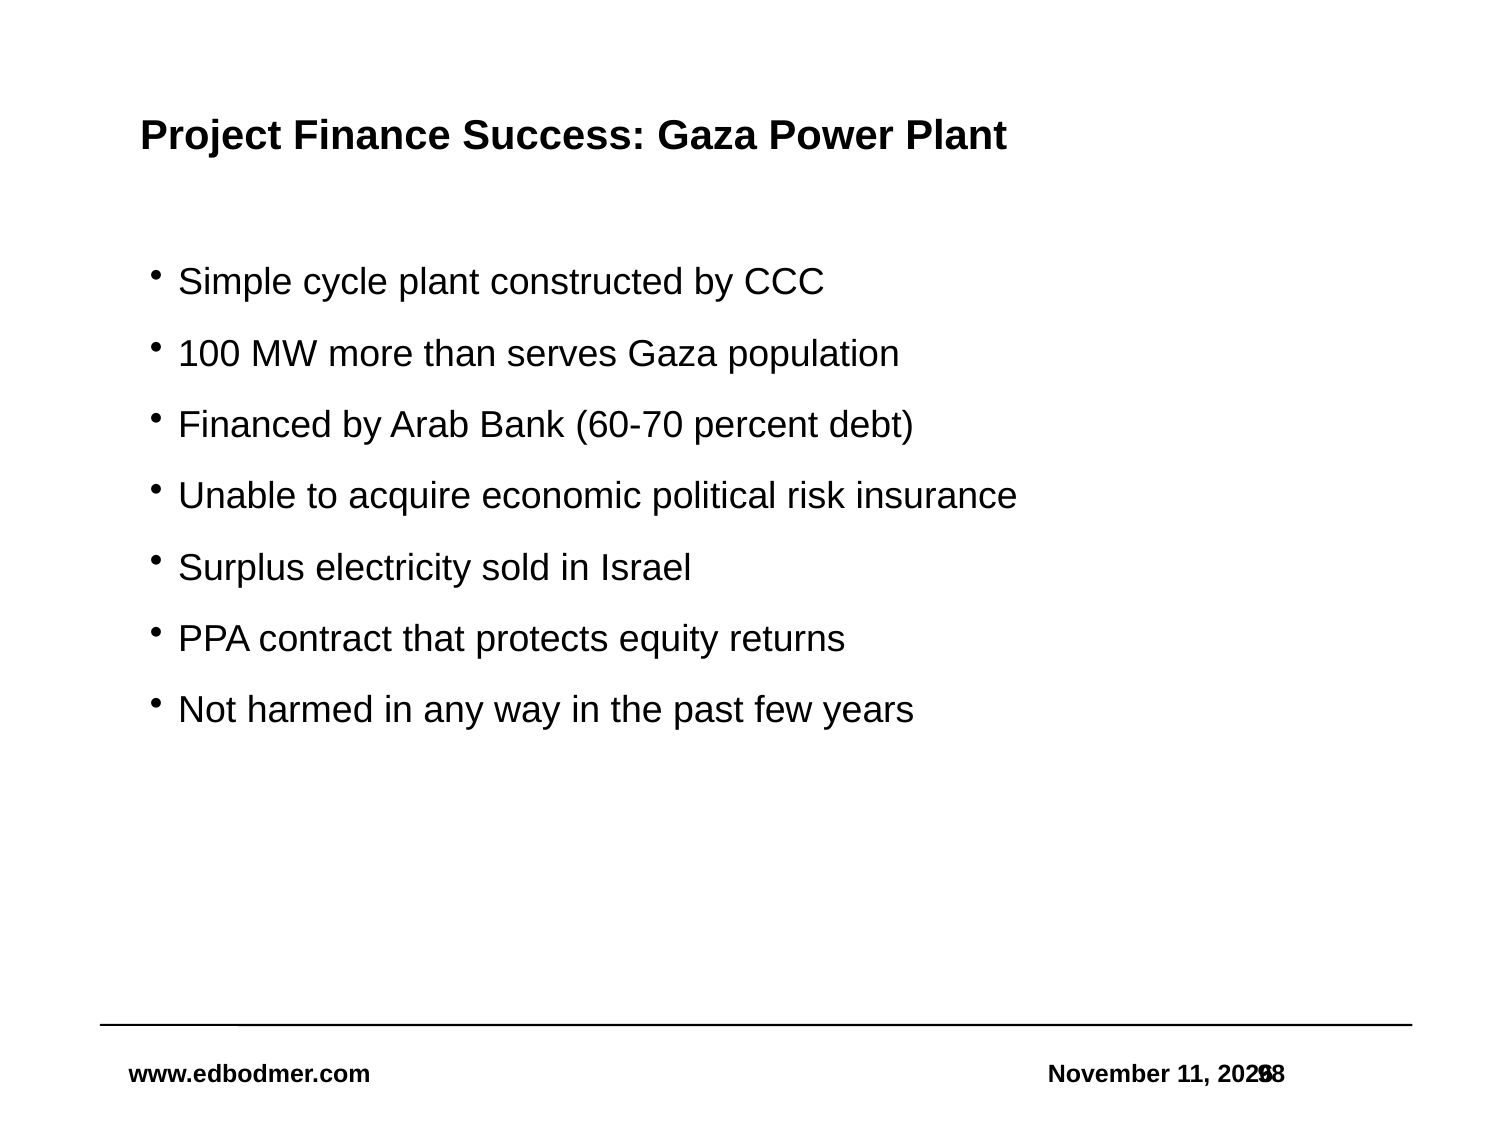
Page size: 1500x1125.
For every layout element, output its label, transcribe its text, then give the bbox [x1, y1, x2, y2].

list Simple cycle plant constructed by CCC 100 MW more than serves Gaza population Financed by Arab Bank (60-70 percent debt) Unable to acquire economic political risk insurance Surplus electricity sold in Israel PPA contract that protects equity returns Not harmed in any way in the past few years [124, 249, 1376, 1001]
title Project Finance Success: Gaza Power Plant [124, 99, 1288, 226]
